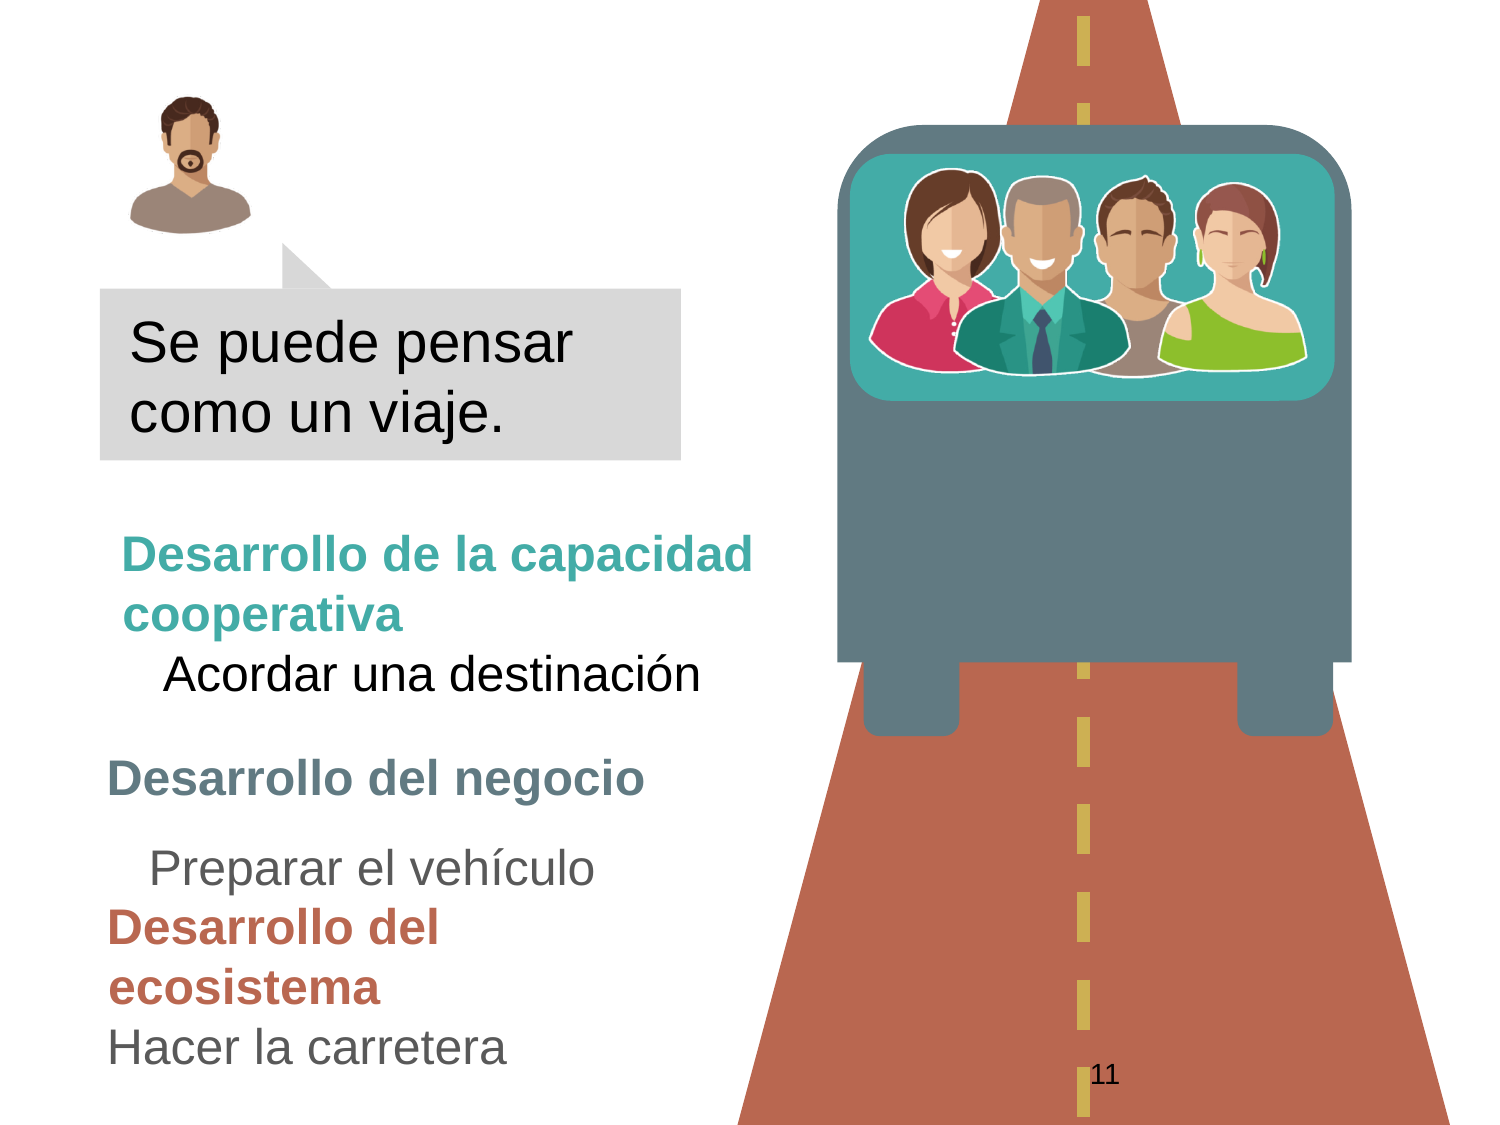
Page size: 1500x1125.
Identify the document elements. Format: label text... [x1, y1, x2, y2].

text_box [99, 242, 682, 461]
text_box Desarrollo del ecosistema Hacer la carretera [54, 887, 667, 1091]
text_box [837, 124, 1352, 737]
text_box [849, 153, 1335, 402]
text_box Desarrollo de la capacidad cooperativa Acordar una destinación [68, 514, 732, 704]
picture [115, 75, 271, 247]
text_box Desarrollo del negocio Preparar el vehículo [26, 737, 696, 875]
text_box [737, 0, 1451, 1125]
